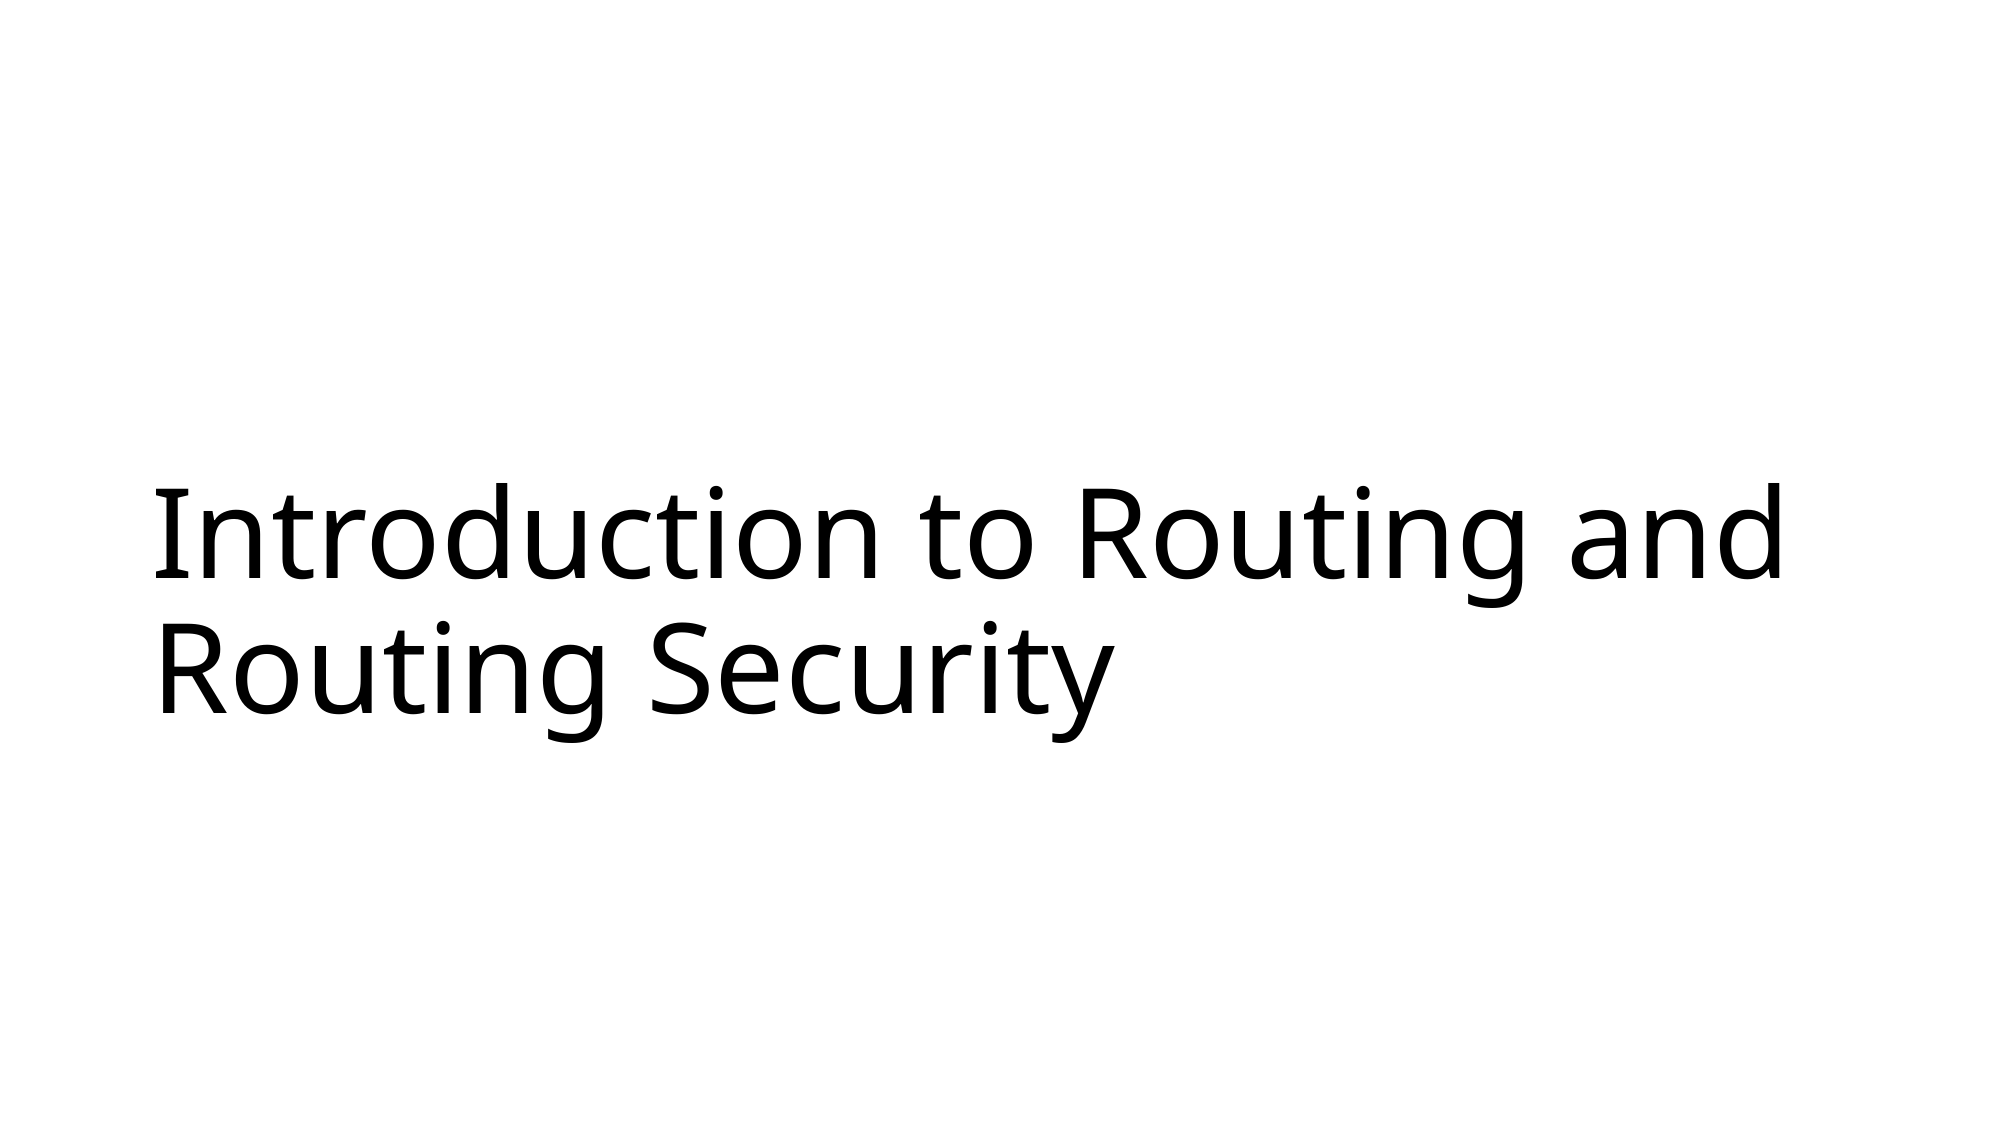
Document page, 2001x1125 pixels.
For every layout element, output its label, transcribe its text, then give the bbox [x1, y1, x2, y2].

title Introduction to Routing and Routing Security [136, 280, 1862, 749]
